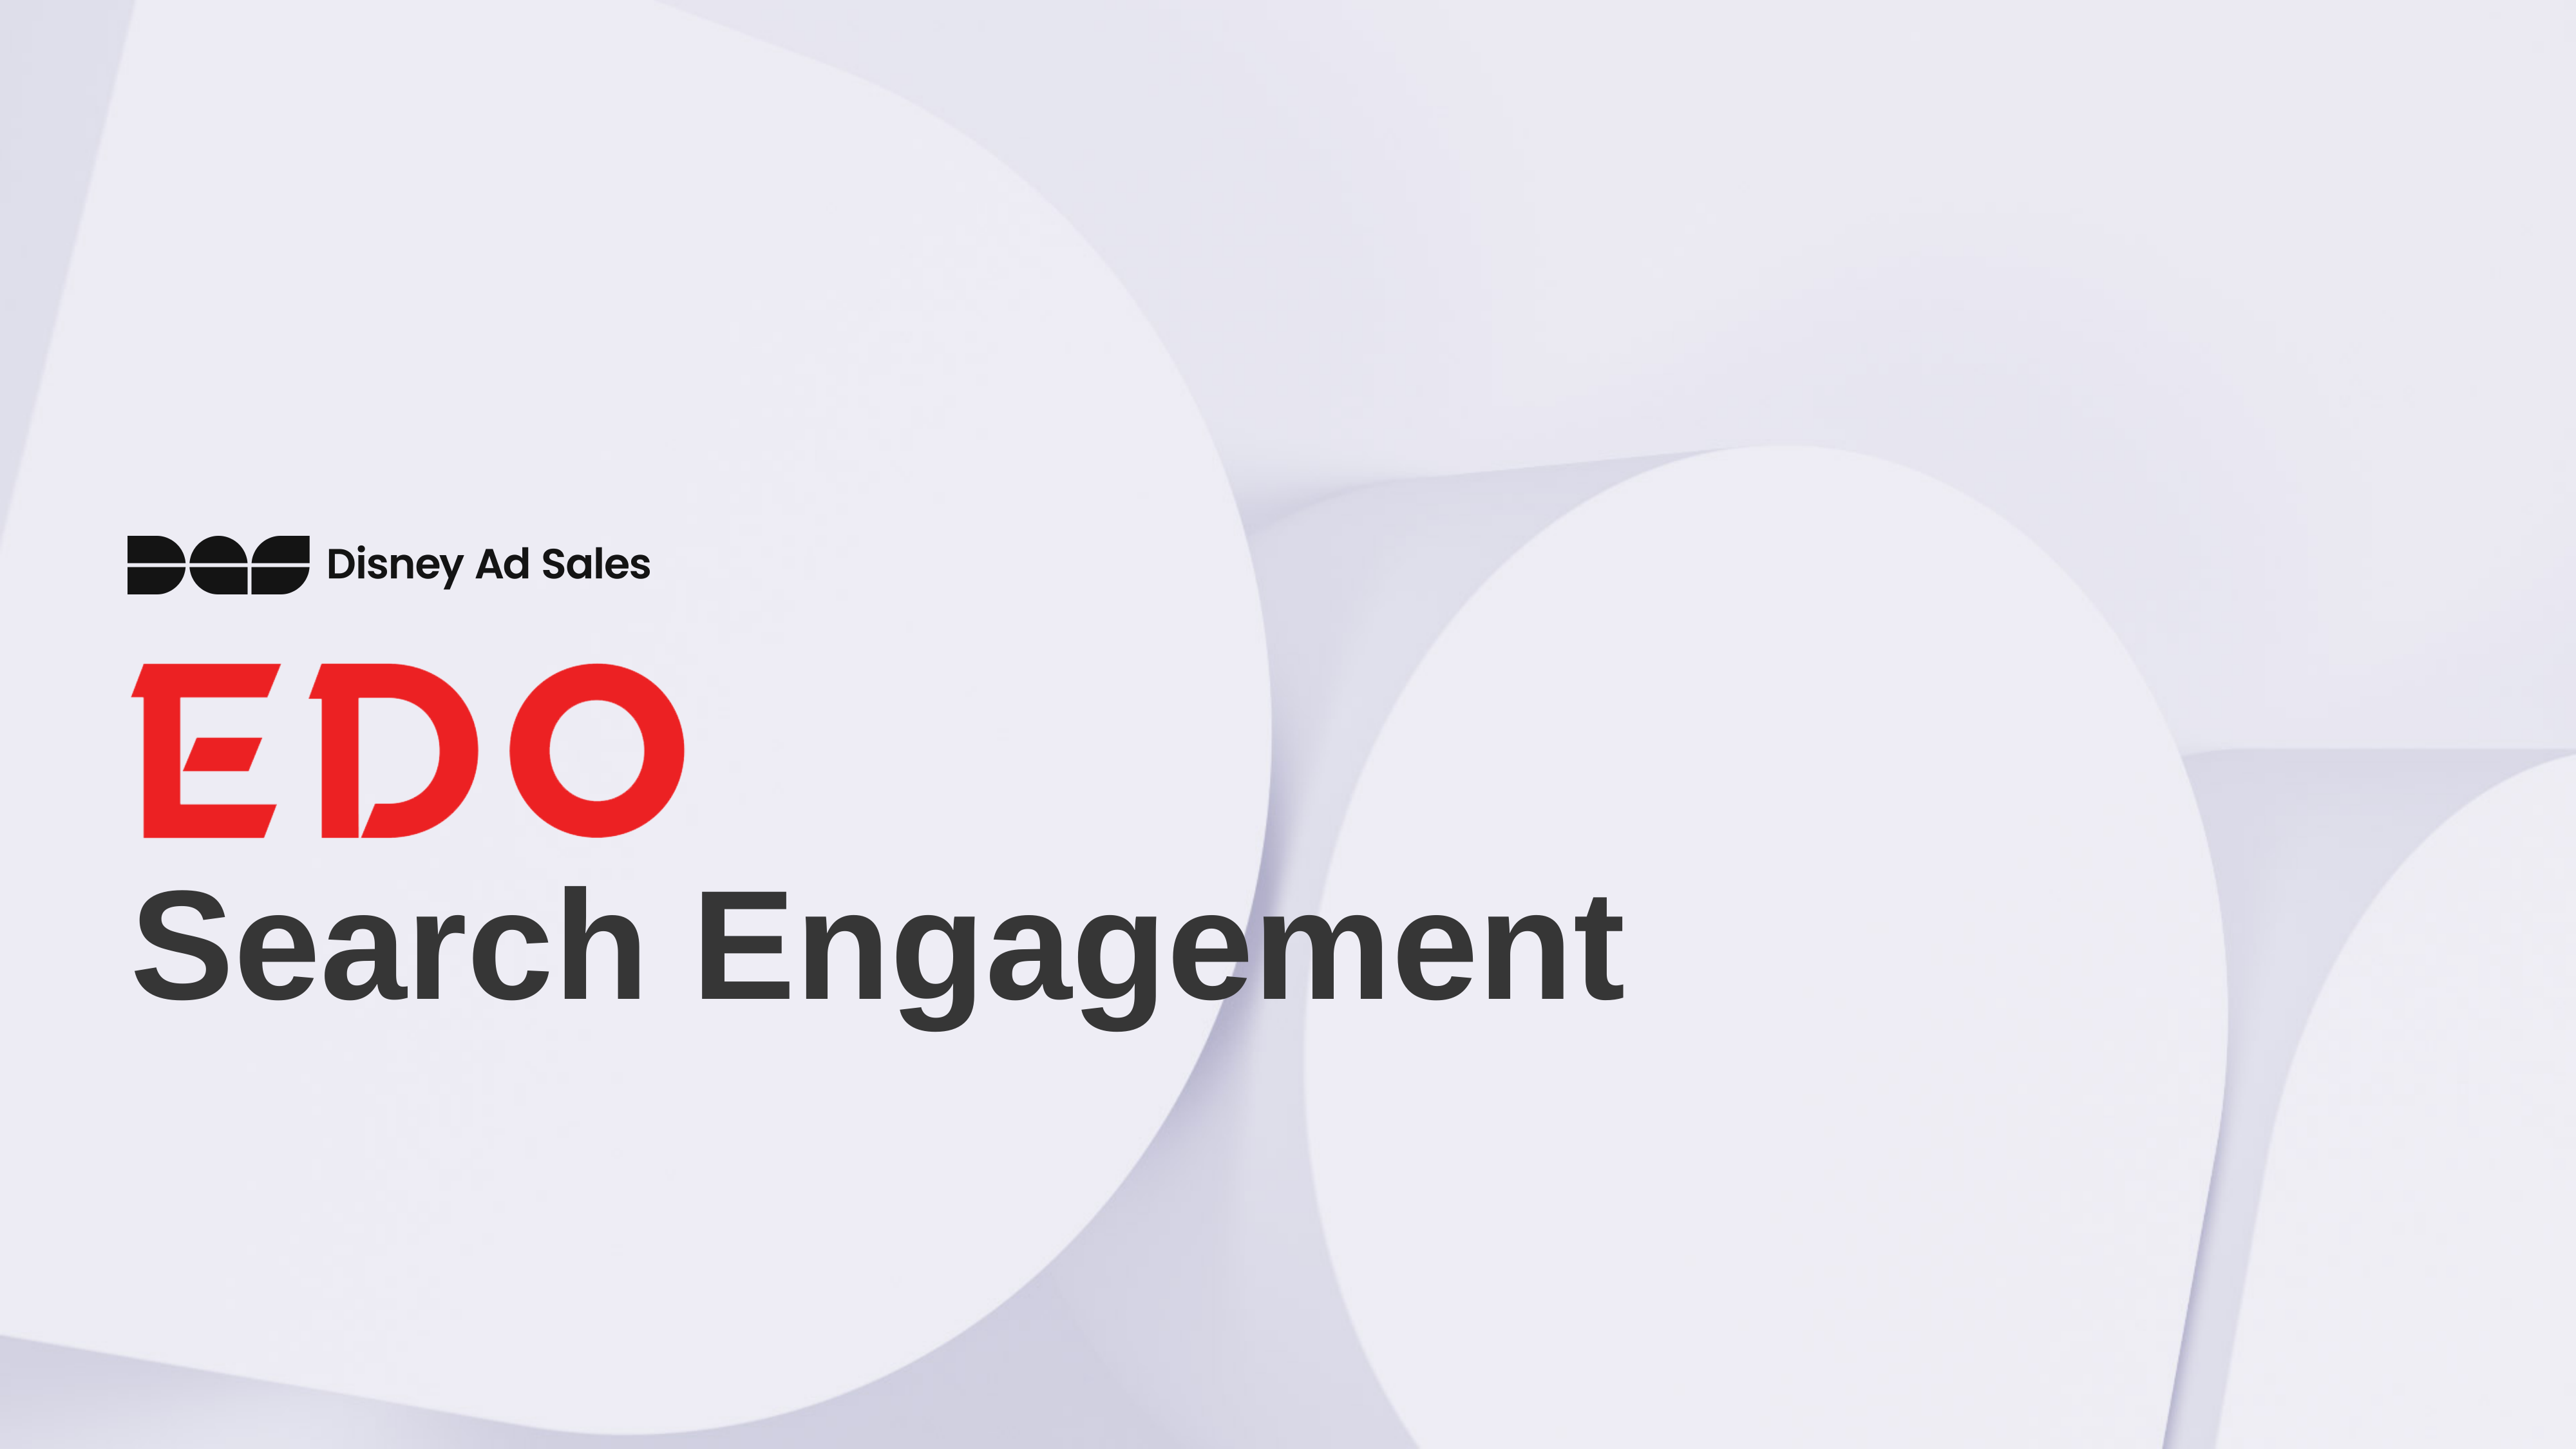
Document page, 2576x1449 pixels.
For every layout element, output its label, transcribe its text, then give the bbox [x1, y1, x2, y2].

title Search Engagement [129, 468, 2063, 1034]
picture [0, 0, 2576, 1449]
